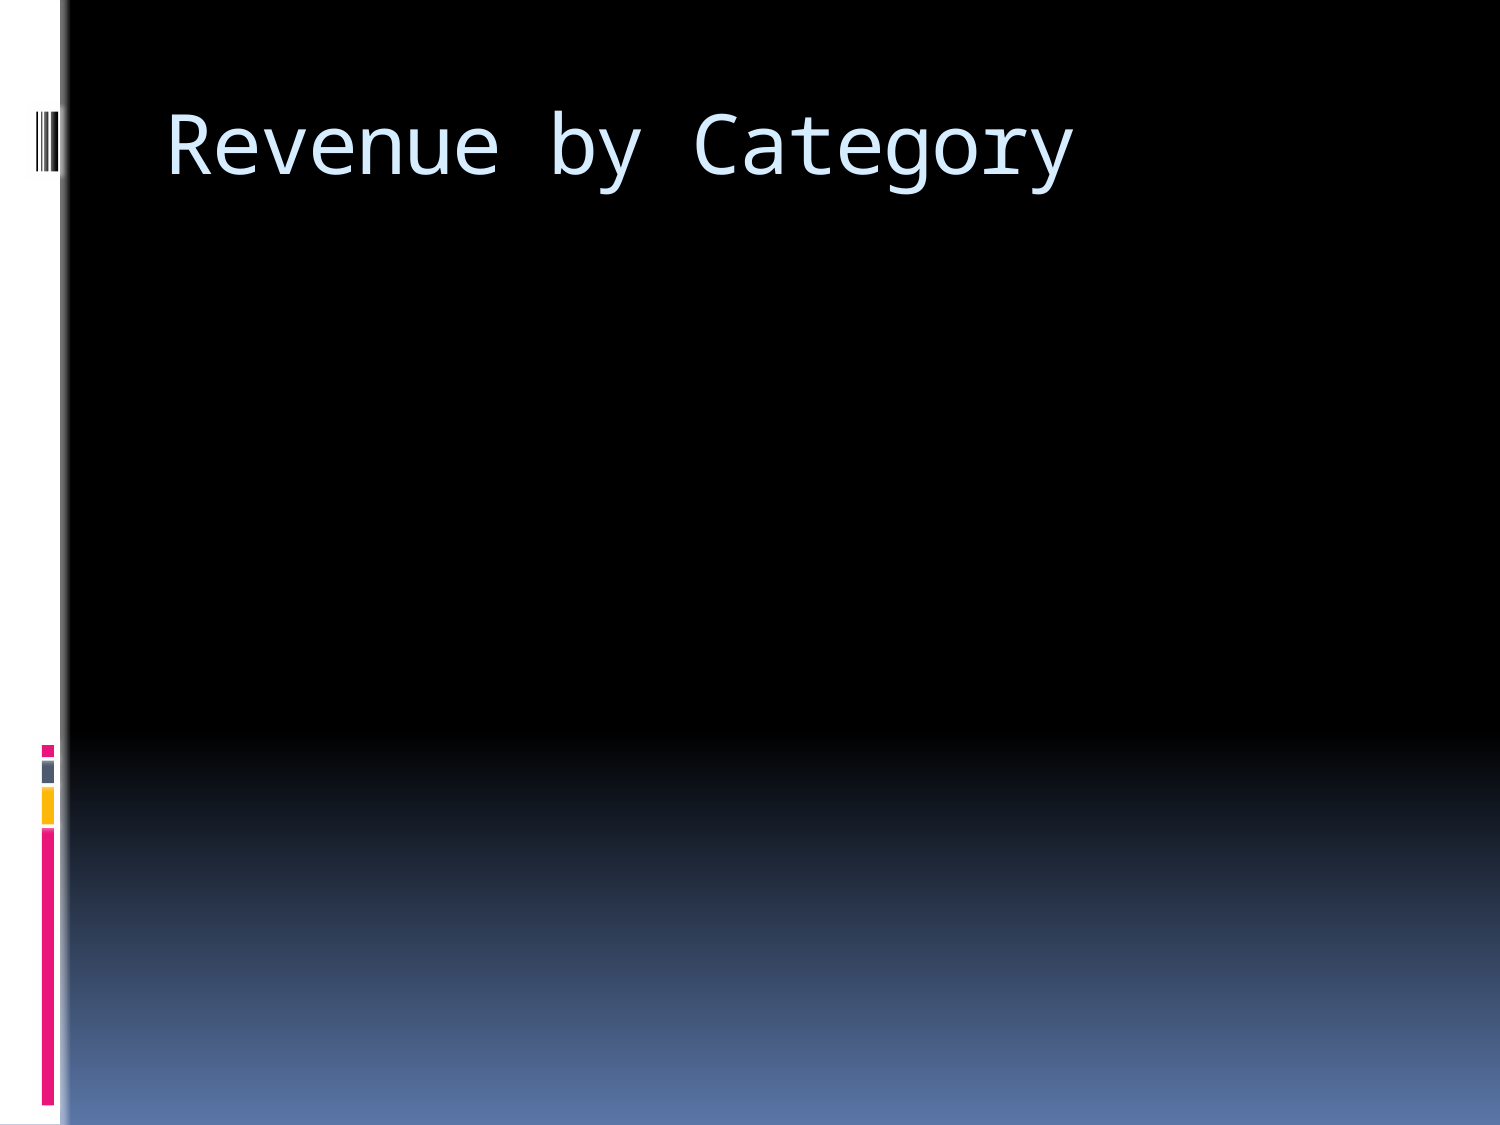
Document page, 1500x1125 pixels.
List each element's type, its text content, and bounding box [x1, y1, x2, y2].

title Revenue by Category [150, 83, 1425, 234]
